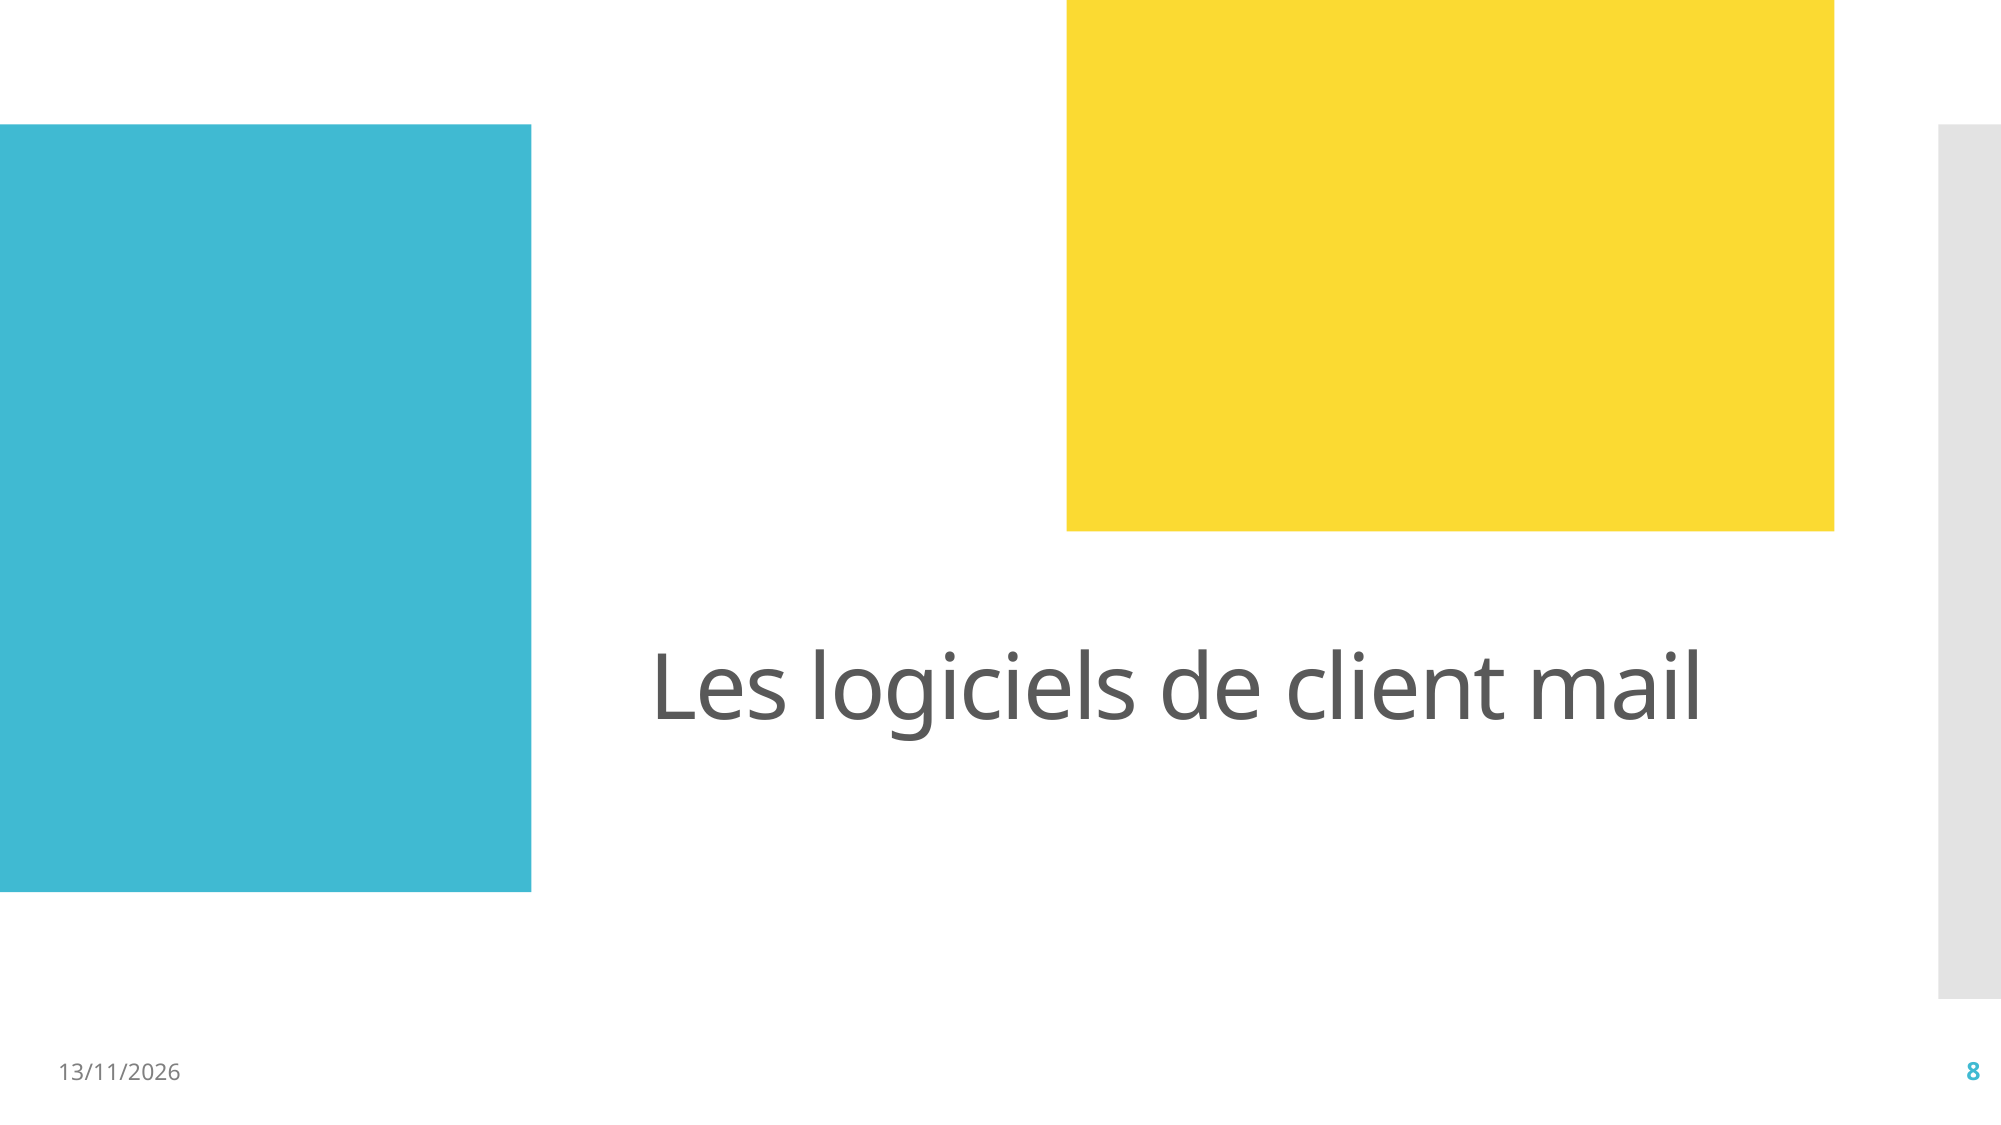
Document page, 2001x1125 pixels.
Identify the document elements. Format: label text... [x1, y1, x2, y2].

slide_number 8 [1744, 1042, 1996, 1103]
title Les logiciels de client mail [634, 213, 1835, 747]
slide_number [43, 1042, 493, 1103]
